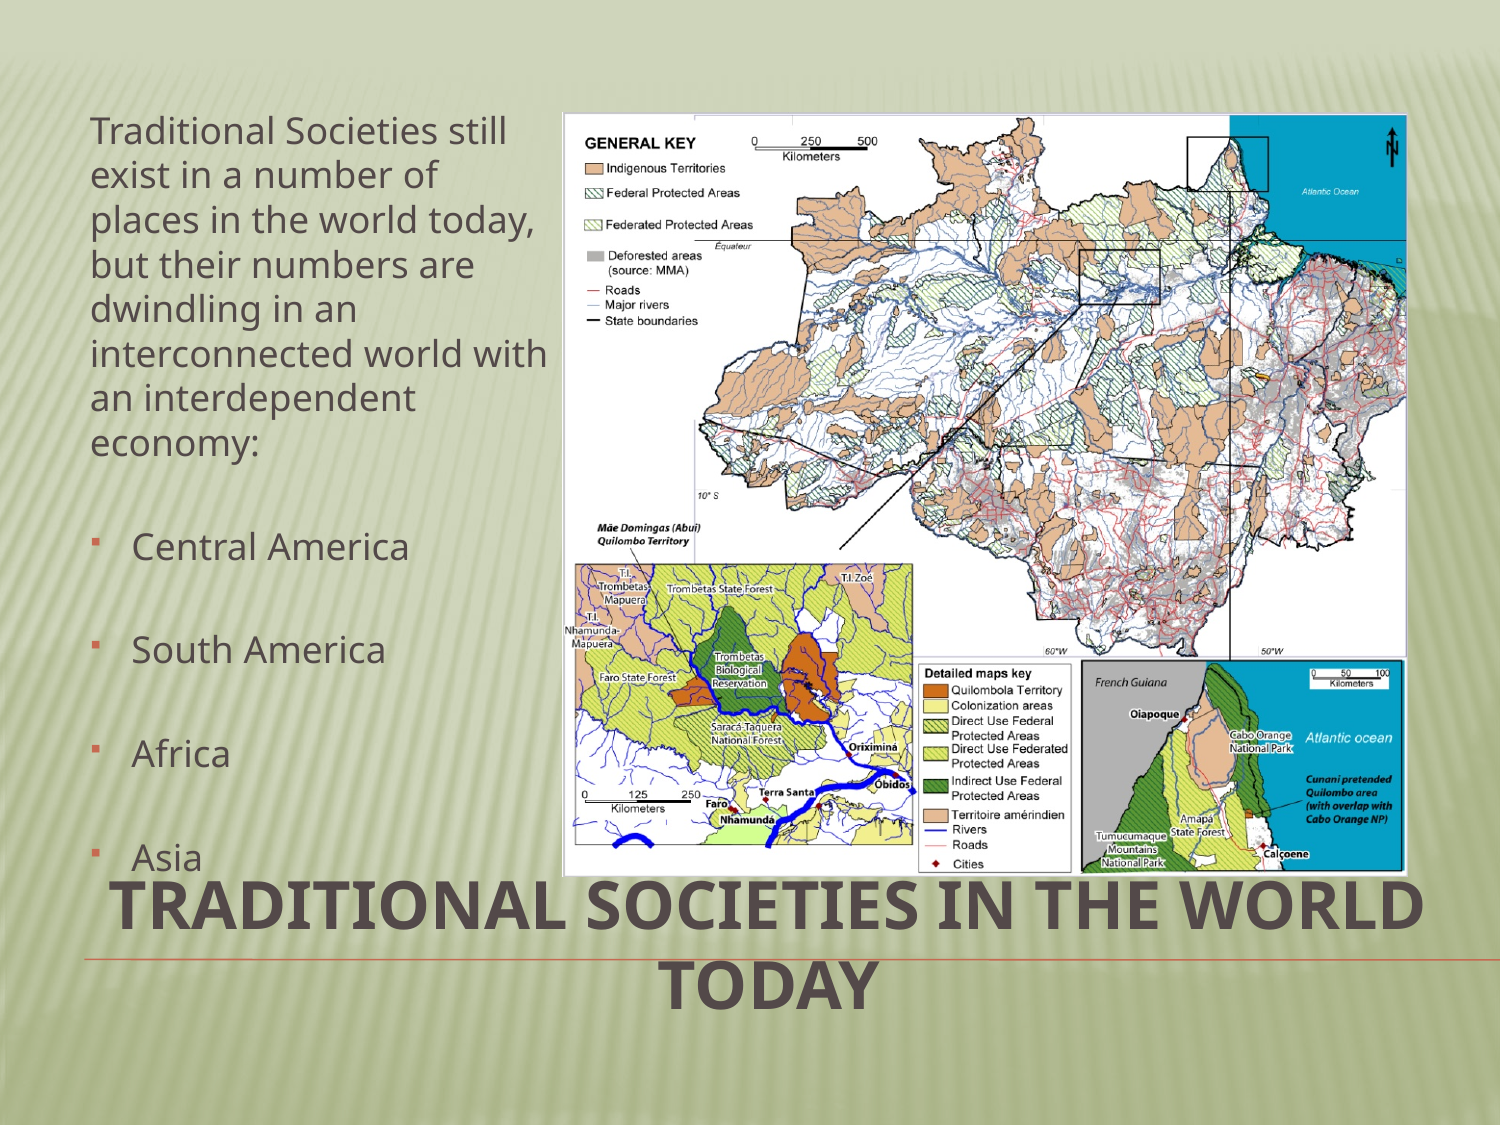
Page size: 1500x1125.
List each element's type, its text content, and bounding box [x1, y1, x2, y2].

list Traditional Societies still exist in a number of places in the world today, but their numbers are dwindling in an interconnected world with an interdependent economy: Central America South America Africa Asia [75, 99, 569, 888]
title Traditional Societies in the world today [75, 900, 1463, 986]
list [562, 112, 1408, 877]
